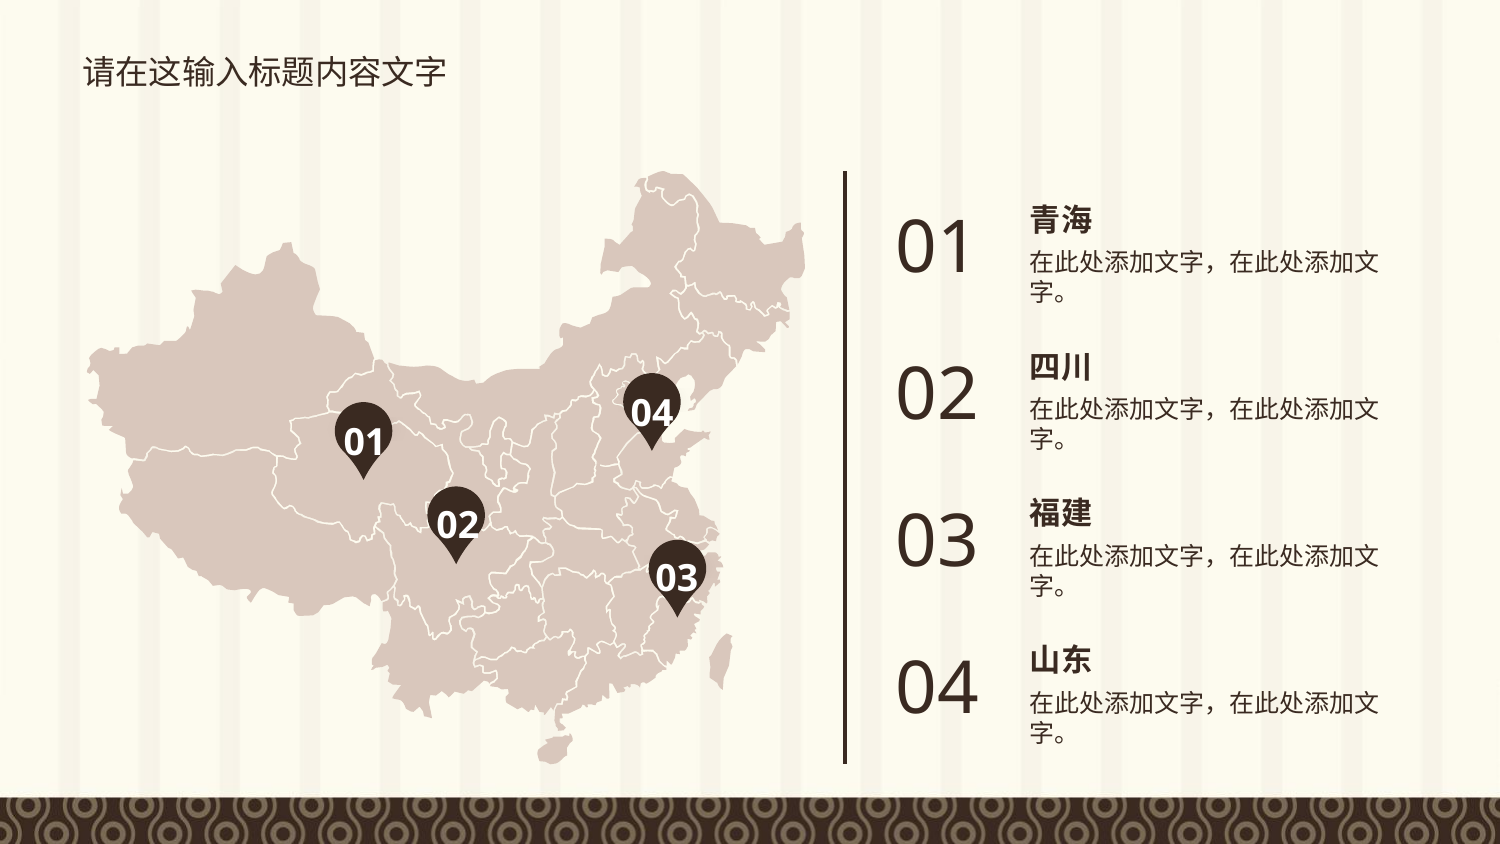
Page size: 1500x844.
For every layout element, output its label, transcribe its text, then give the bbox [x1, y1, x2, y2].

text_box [880, 339, 1416, 464]
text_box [412, 486, 504, 555]
text_box 请在这输入标题内容文字 [67, 43, 703, 99]
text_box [631, 539, 723, 608]
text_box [880, 485, 1416, 611]
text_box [880, 632, 1416, 758]
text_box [319, 401, 411, 471]
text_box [606, 372, 698, 443]
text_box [880, 192, 1416, 318]
picture [0, 0, 1500, 844]
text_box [86, 170, 806, 765]
